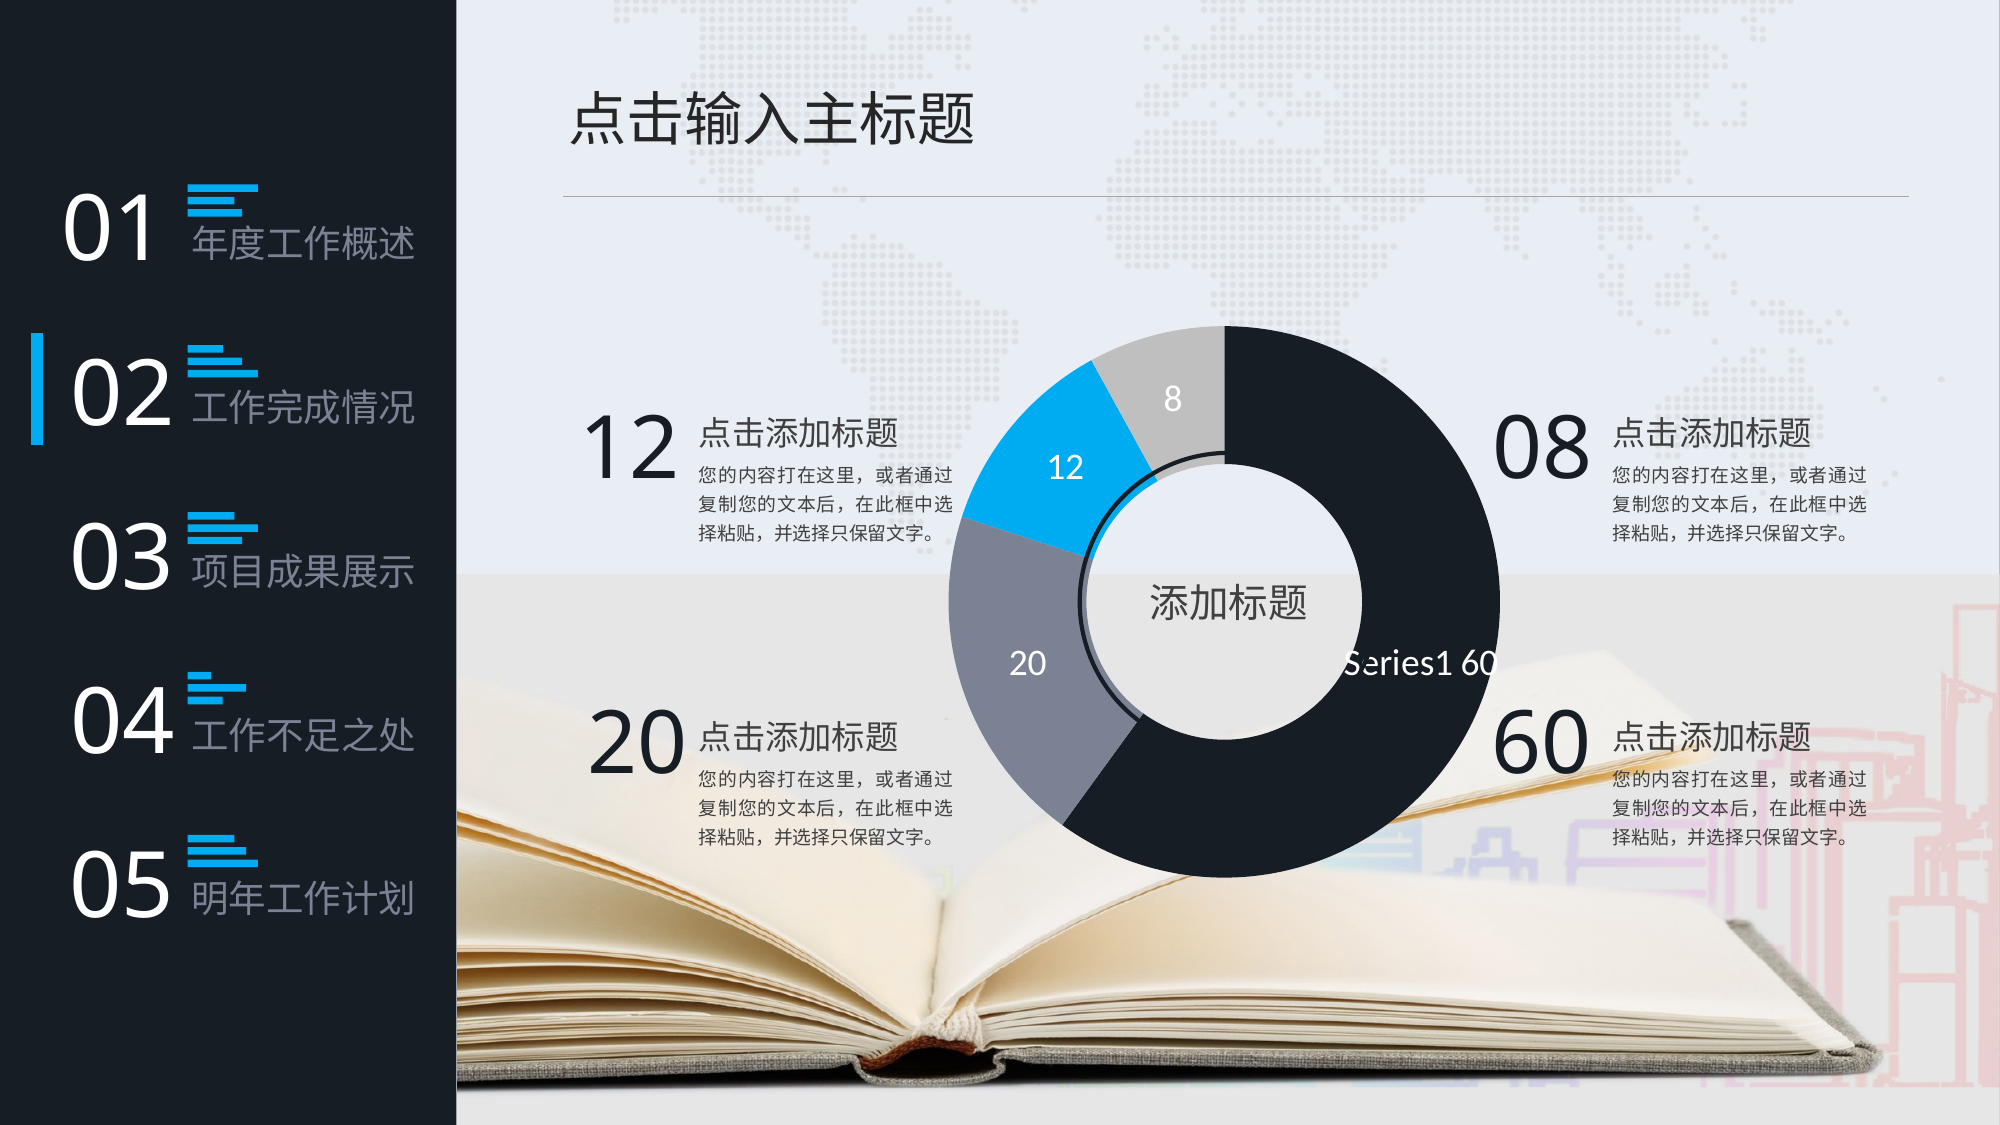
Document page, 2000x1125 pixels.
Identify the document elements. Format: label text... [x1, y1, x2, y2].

picture [614, 502, 936, 554]
picture [457, 574, 2000, 1125]
text_box 您的内容打在这里，或者通过复制您的文本后，在此框中选择粘贴，并选择只保留文字。 [687, 450, 931, 551]
text_box 点击添加标题 [687, 392, 912, 453]
text_box 20 [576, 680, 700, 797]
chart [936, 310, 1521, 894]
text_box 12 [568, 384, 692, 502]
text_box 您的内容打在这里，或者通过复制您的文本后，在此框中选择粘贴，并选择只保留文字。 [687, 755, 931, 855]
picture [614, 0, 1945, 554]
text_box 60 [1525, 680, 1603, 797]
text_box 点击输入主标题 [553, 75, 992, 160]
text_box 点击添加标题 [1601, 392, 1826, 453]
text_box 您的内容打在这里，或者通过复制您的文本后，在此框中选择粘贴，并选择只保留文字。 [1601, 755, 1879, 855]
text_box 您的内容打在这里，或者通过复制您的文本后，在此框中选择粘贴，并选择只保留文字。 [1601, 450, 1879, 551]
text_box 点击添加标题 [1601, 696, 1826, 757]
text_box 08 [1525, 384, 1605, 502]
text_box 点击添加标题 [687, 696, 912, 757]
